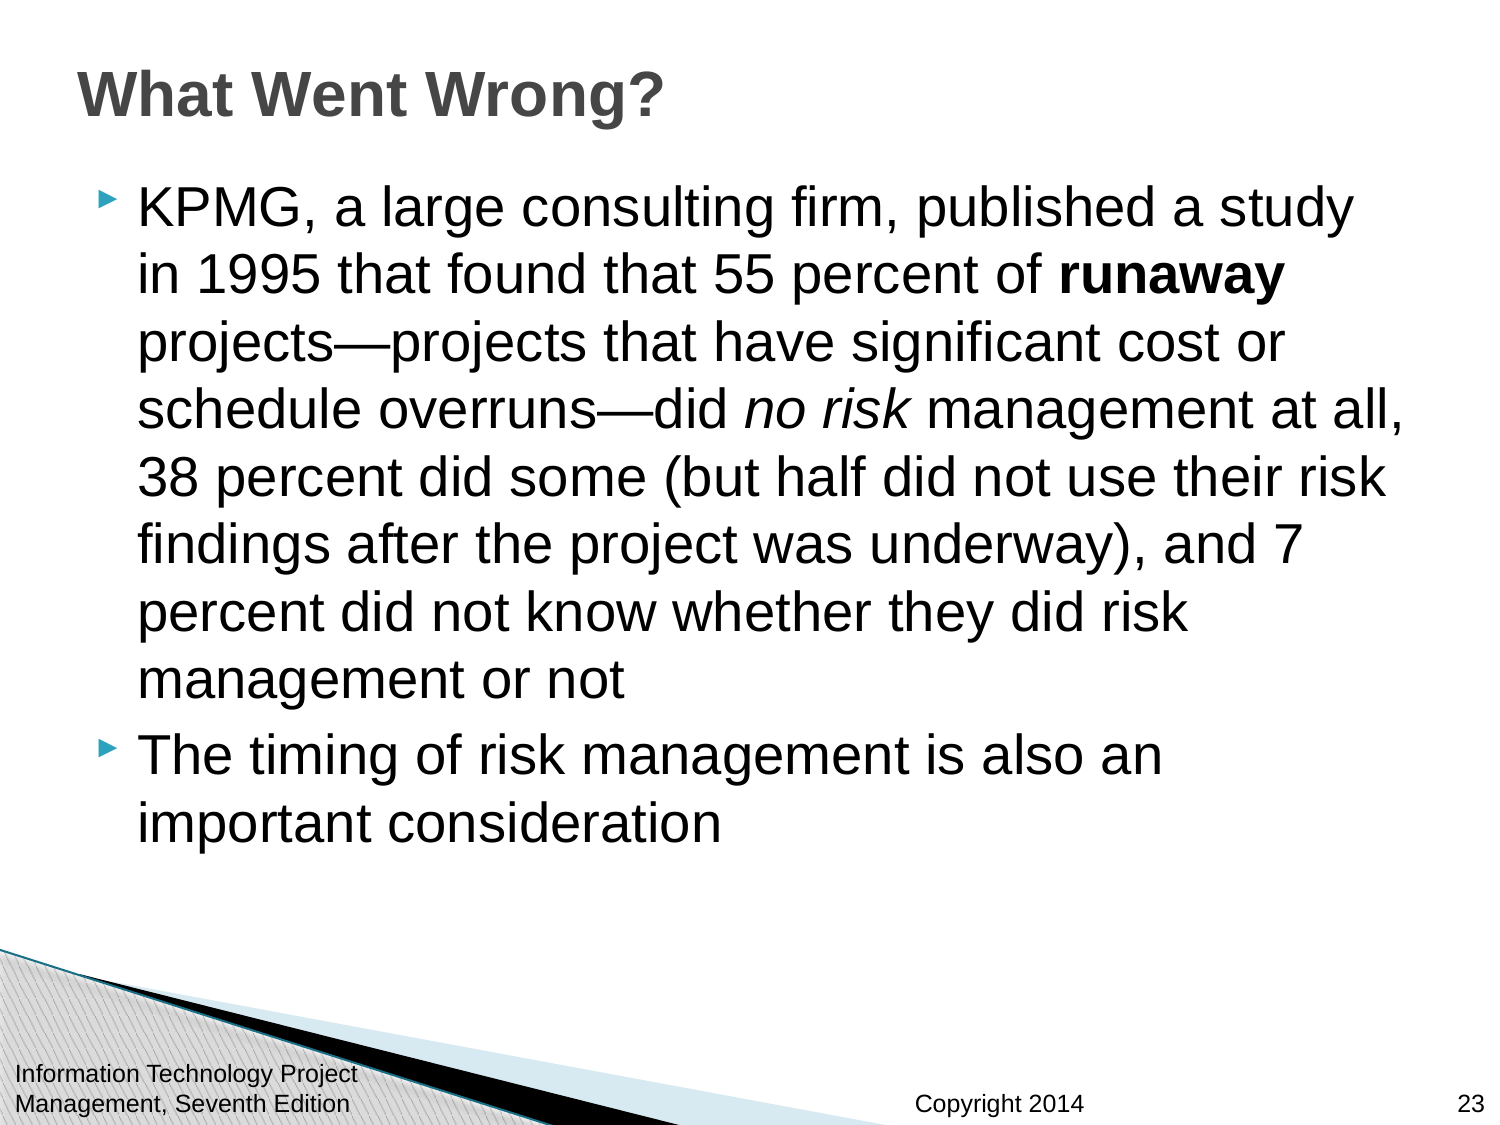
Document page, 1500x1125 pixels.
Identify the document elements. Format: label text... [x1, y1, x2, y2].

list KPMG, a large consulting firm, published a study in 1995 that found that 55 percent of runaway projects—projects that have significant cost or schedule overruns—did no risk management at all, 38 percent did some (but half did not use their risk findings after the project was underway), and 7 percent did not know whether they did risk management or not The timing of risk management is also an important consideration [62, 162, 1426, 913]
title What Went Wrong? [62, 45, 1425, 138]
slide_number 23 [1408, 1065, 1500, 1125]
footer Information Technology Project Management, Seventh Edition [0, 1065, 425, 1125]
